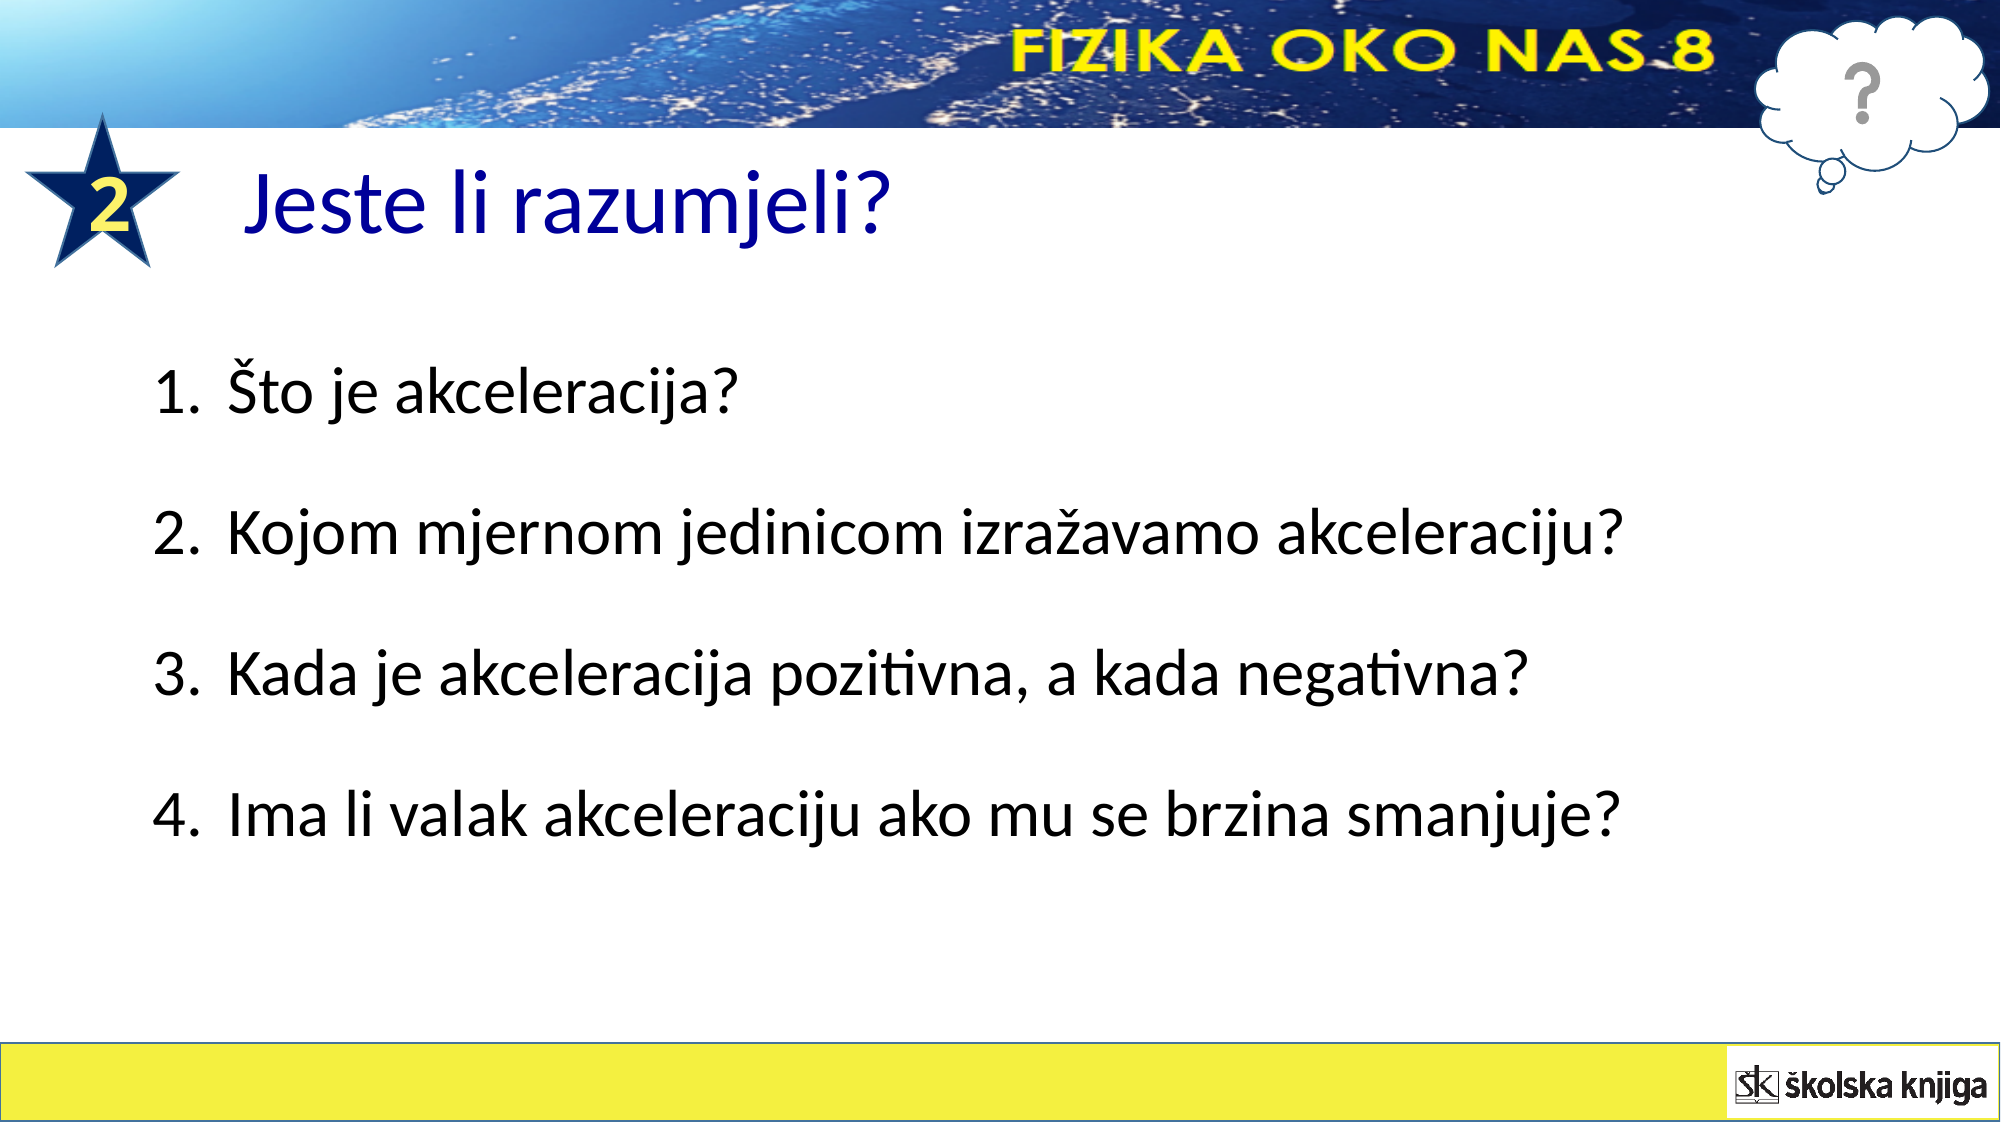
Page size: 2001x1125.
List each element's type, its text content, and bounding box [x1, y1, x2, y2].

text_box [1808, 50, 1917, 131]
text_box 2 [24, 111, 181, 269]
text_box [1753, 15, 1991, 131]
picture [0, 0, 2000, 128]
text_box Jeste li razumjeli? [228, 131, 2000, 286]
picture [1727, 1046, 1998, 1118]
list Što je akceleracija? Kojom mjernom jedinicom izražavamo akceleraciju? Kada je akceleracija pozitivna, a kada negativna? Ima li valak akceleraciju ako mu se brzina smanjuje? [137, 299, 1674, 953]
